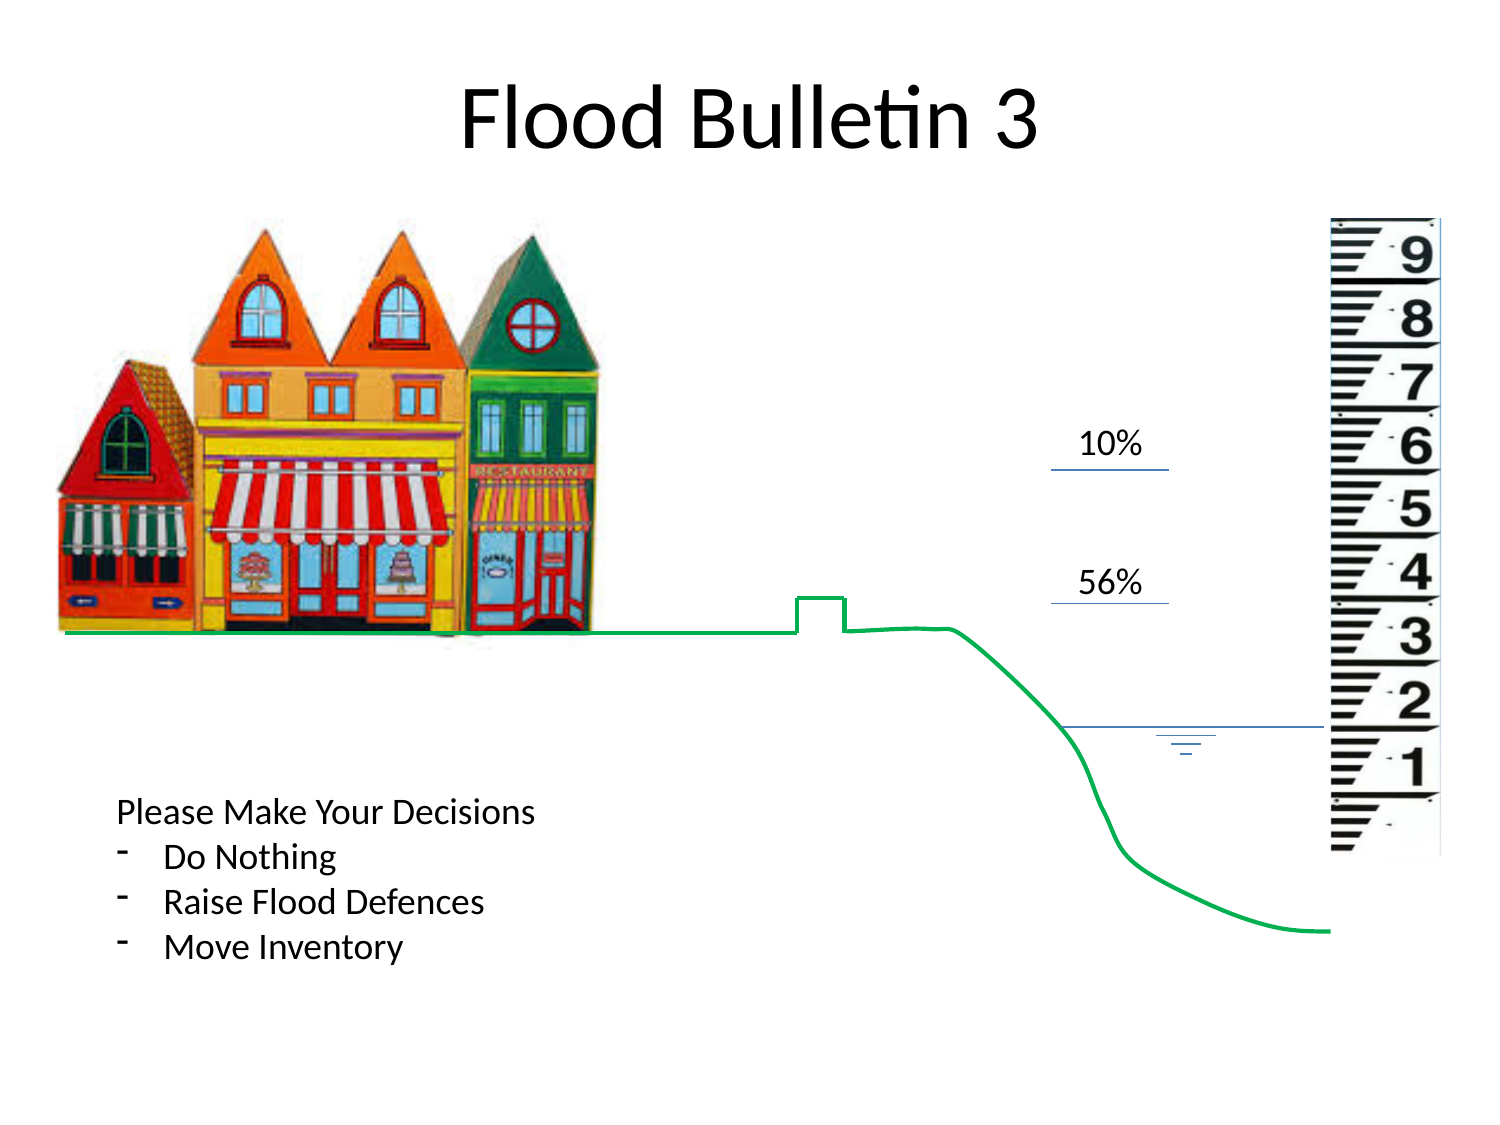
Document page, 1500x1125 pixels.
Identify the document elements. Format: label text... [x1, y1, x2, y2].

text_box 10% [1063, 410, 1158, 469]
title Flood Bulletin 3 [75, 45, 1425, 233]
text_box Please Make Your Decisions Do Nothing Raise Flood Defences Move Inventory [101, 779, 551, 975]
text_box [1060, 726, 1325, 755]
text_box 56% [1063, 549, 1158, 602]
text_box [849, 626, 1331, 934]
picture [0, 218, 657, 650]
picture [1330, 218, 1442, 858]
